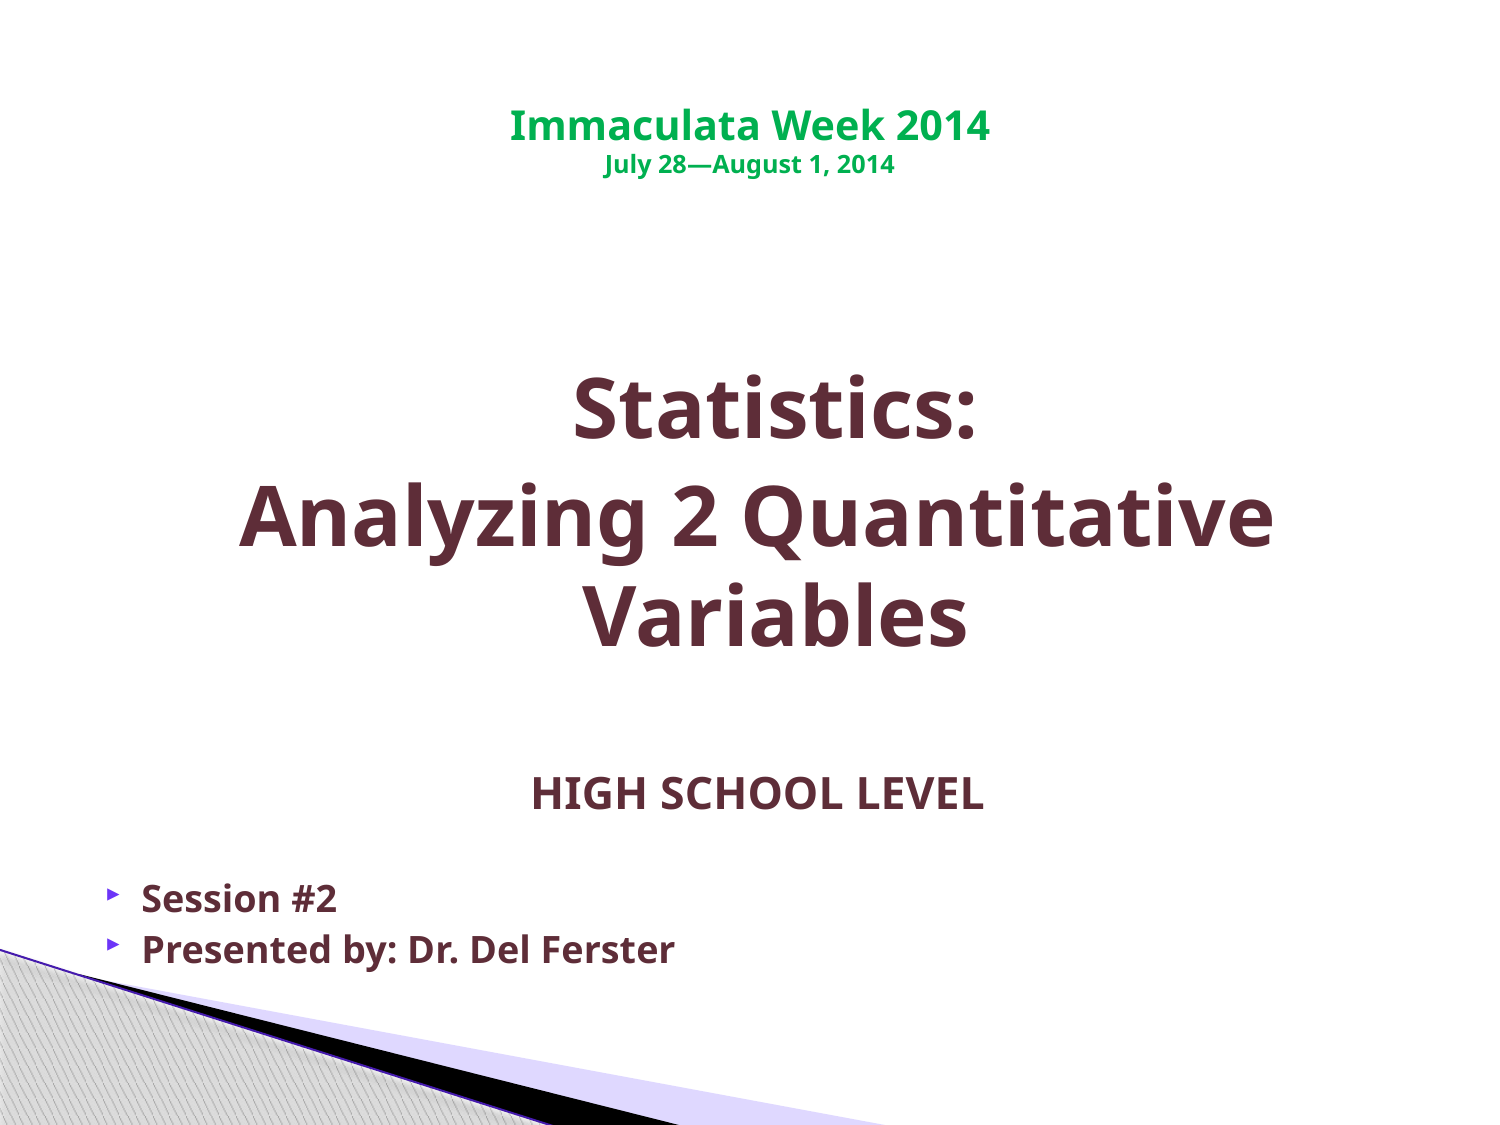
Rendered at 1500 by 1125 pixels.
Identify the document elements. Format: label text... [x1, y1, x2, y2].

list Statistics: Analyzing 2 Quantitative Variables HIGH SCHOOL LEVEL Session #2 Presented by: Dr. Del Ferster [75, 243, 1425, 986]
title Immaculata Week 2014 July 28—August 1, 2014 [75, 45, 1425, 233]
